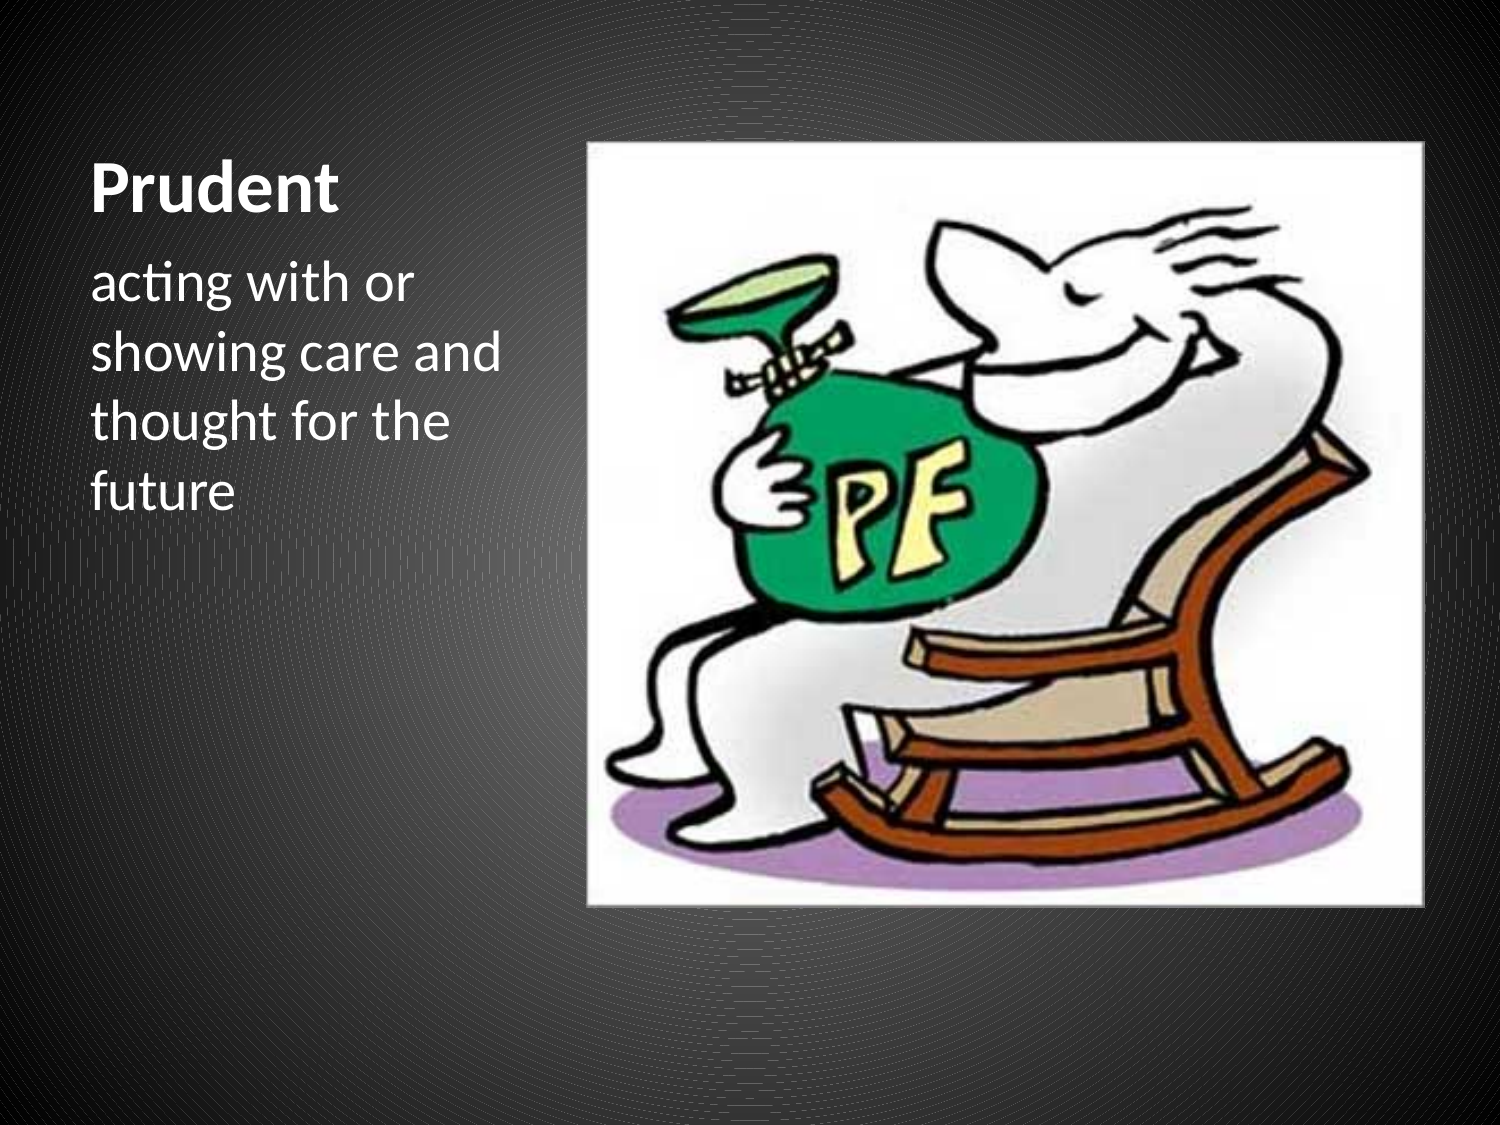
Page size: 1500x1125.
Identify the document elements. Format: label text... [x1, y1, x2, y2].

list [586, 44, 1426, 1006]
list acting with or showing care and thought for the future [75, 235, 569, 1005]
title Prudent [75, 44, 569, 235]
